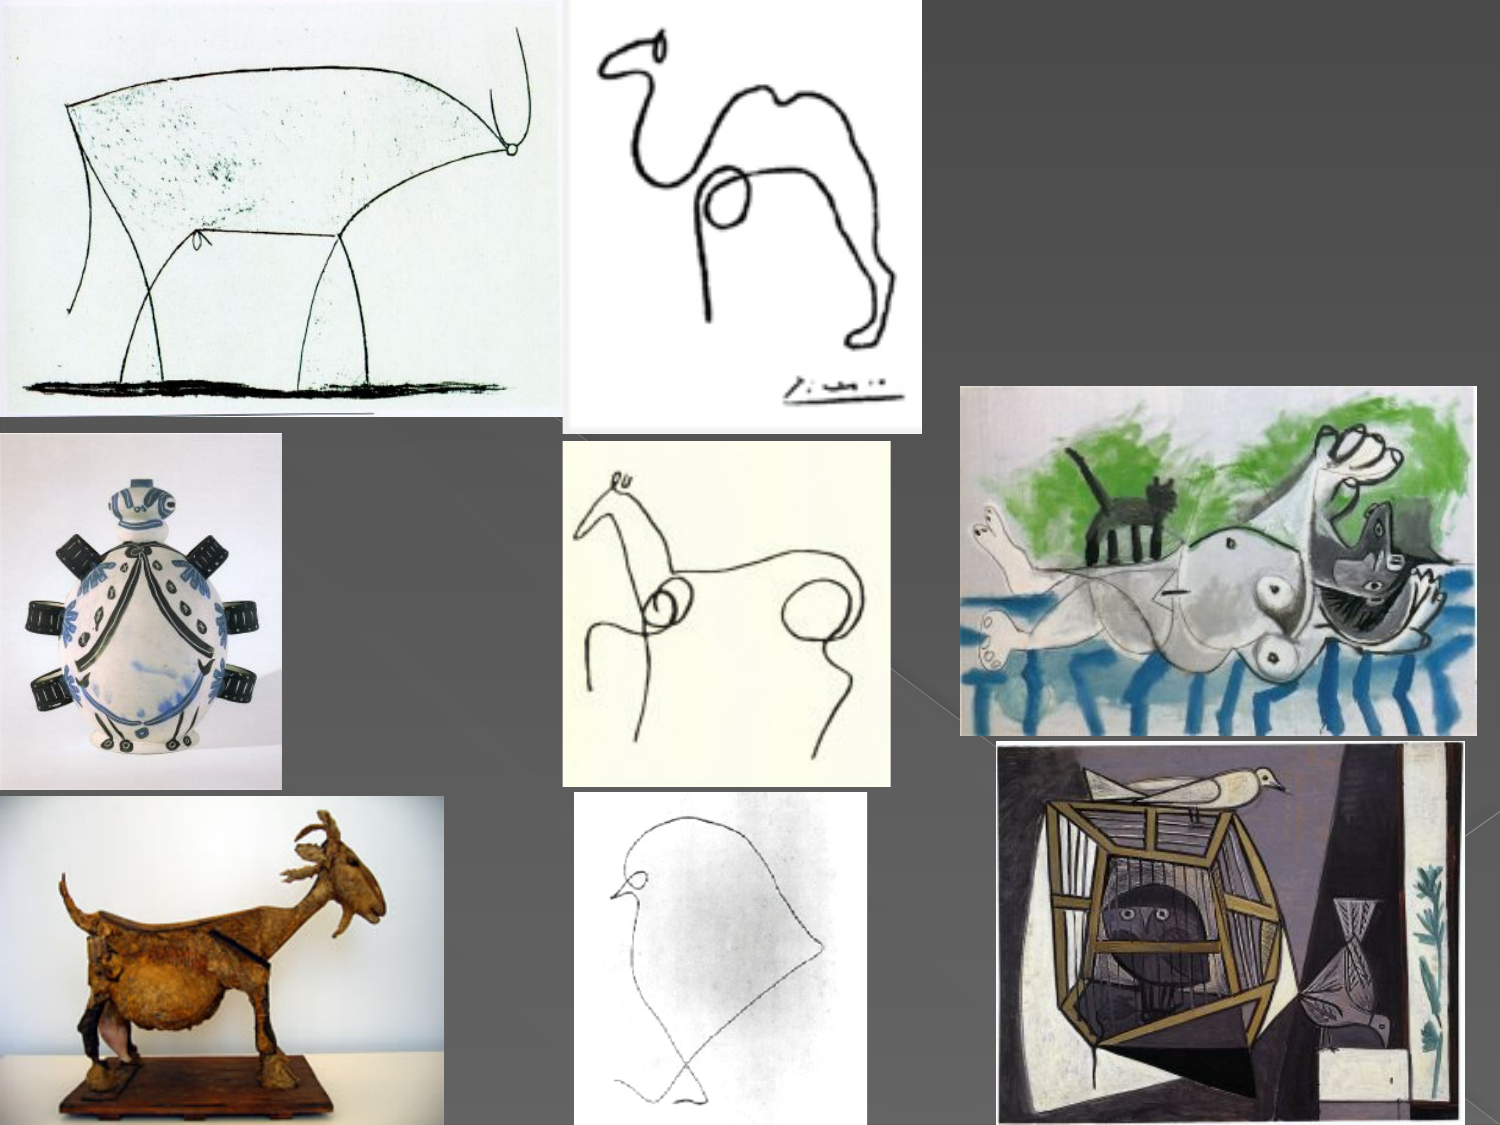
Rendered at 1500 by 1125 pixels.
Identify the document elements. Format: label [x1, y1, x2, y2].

picture [562, 441, 891, 788]
list [0, 796, 444, 1125]
picture [573, 791, 868, 1125]
picture [995, 741, 1466, 1125]
list [562, 0, 923, 434]
picture [960, 386, 1477, 736]
list [0, 0, 552, 418]
picture [0, 433, 282, 791]
